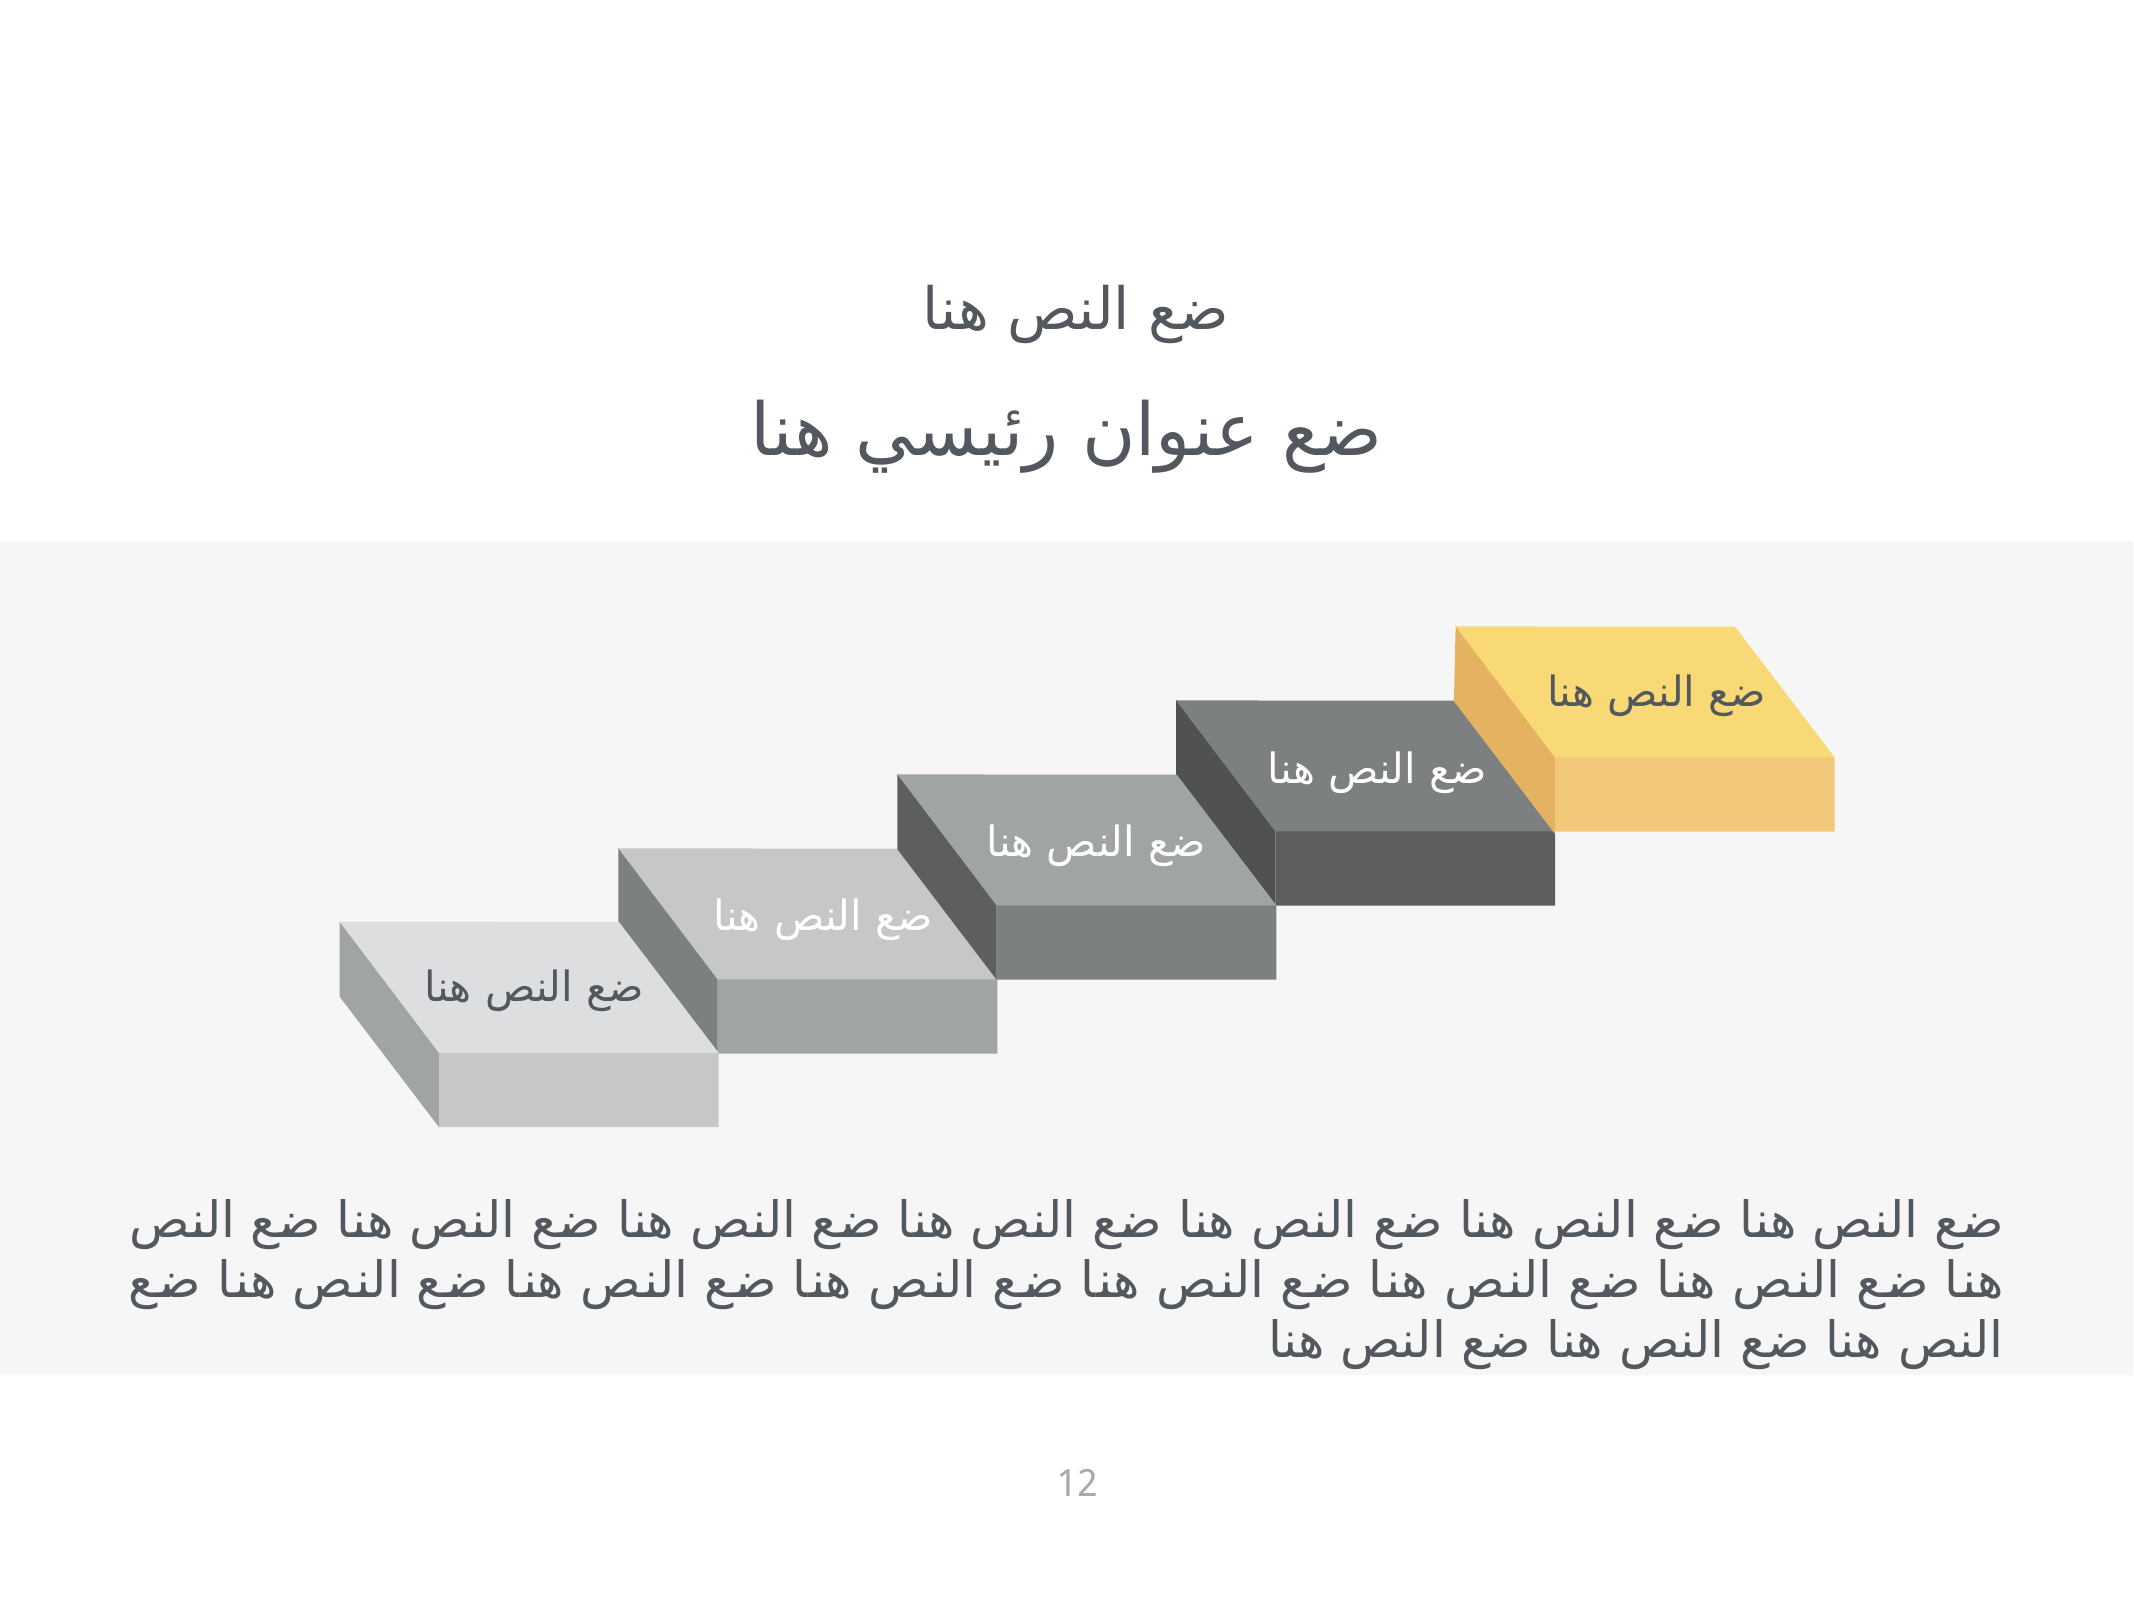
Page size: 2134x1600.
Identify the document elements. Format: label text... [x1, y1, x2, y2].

list ضع النص هنا [1250, 736, 1491, 798]
list ضع النص هنا [969, 809, 1210, 871]
slide_number 12 [1045, 1458, 1110, 1506]
list ضع النص هنا ضع النص هنا ضع النص هنا ضع النص هنا ضع النص هنا ضع النص هنا ضع النص هنا ضع النص هنا ضع النص هنا ضع النص هنا ضع النص هنا ضع النص هنا ضع النص هنا ضع النص هنا ضع النص هنا ضع النص هنا [128, 1187, 2005, 1376]
list ضع النص هنا [395, 948, 661, 1021]
list ضع النص هنا [1530, 659, 1770, 721]
list ضع النص هنا [696, 882, 937, 945]
title ضع عنوان رئيسي هنا [128, 373, 2006, 470]
list ضع النص هنا [722, 278, 1411, 334]
